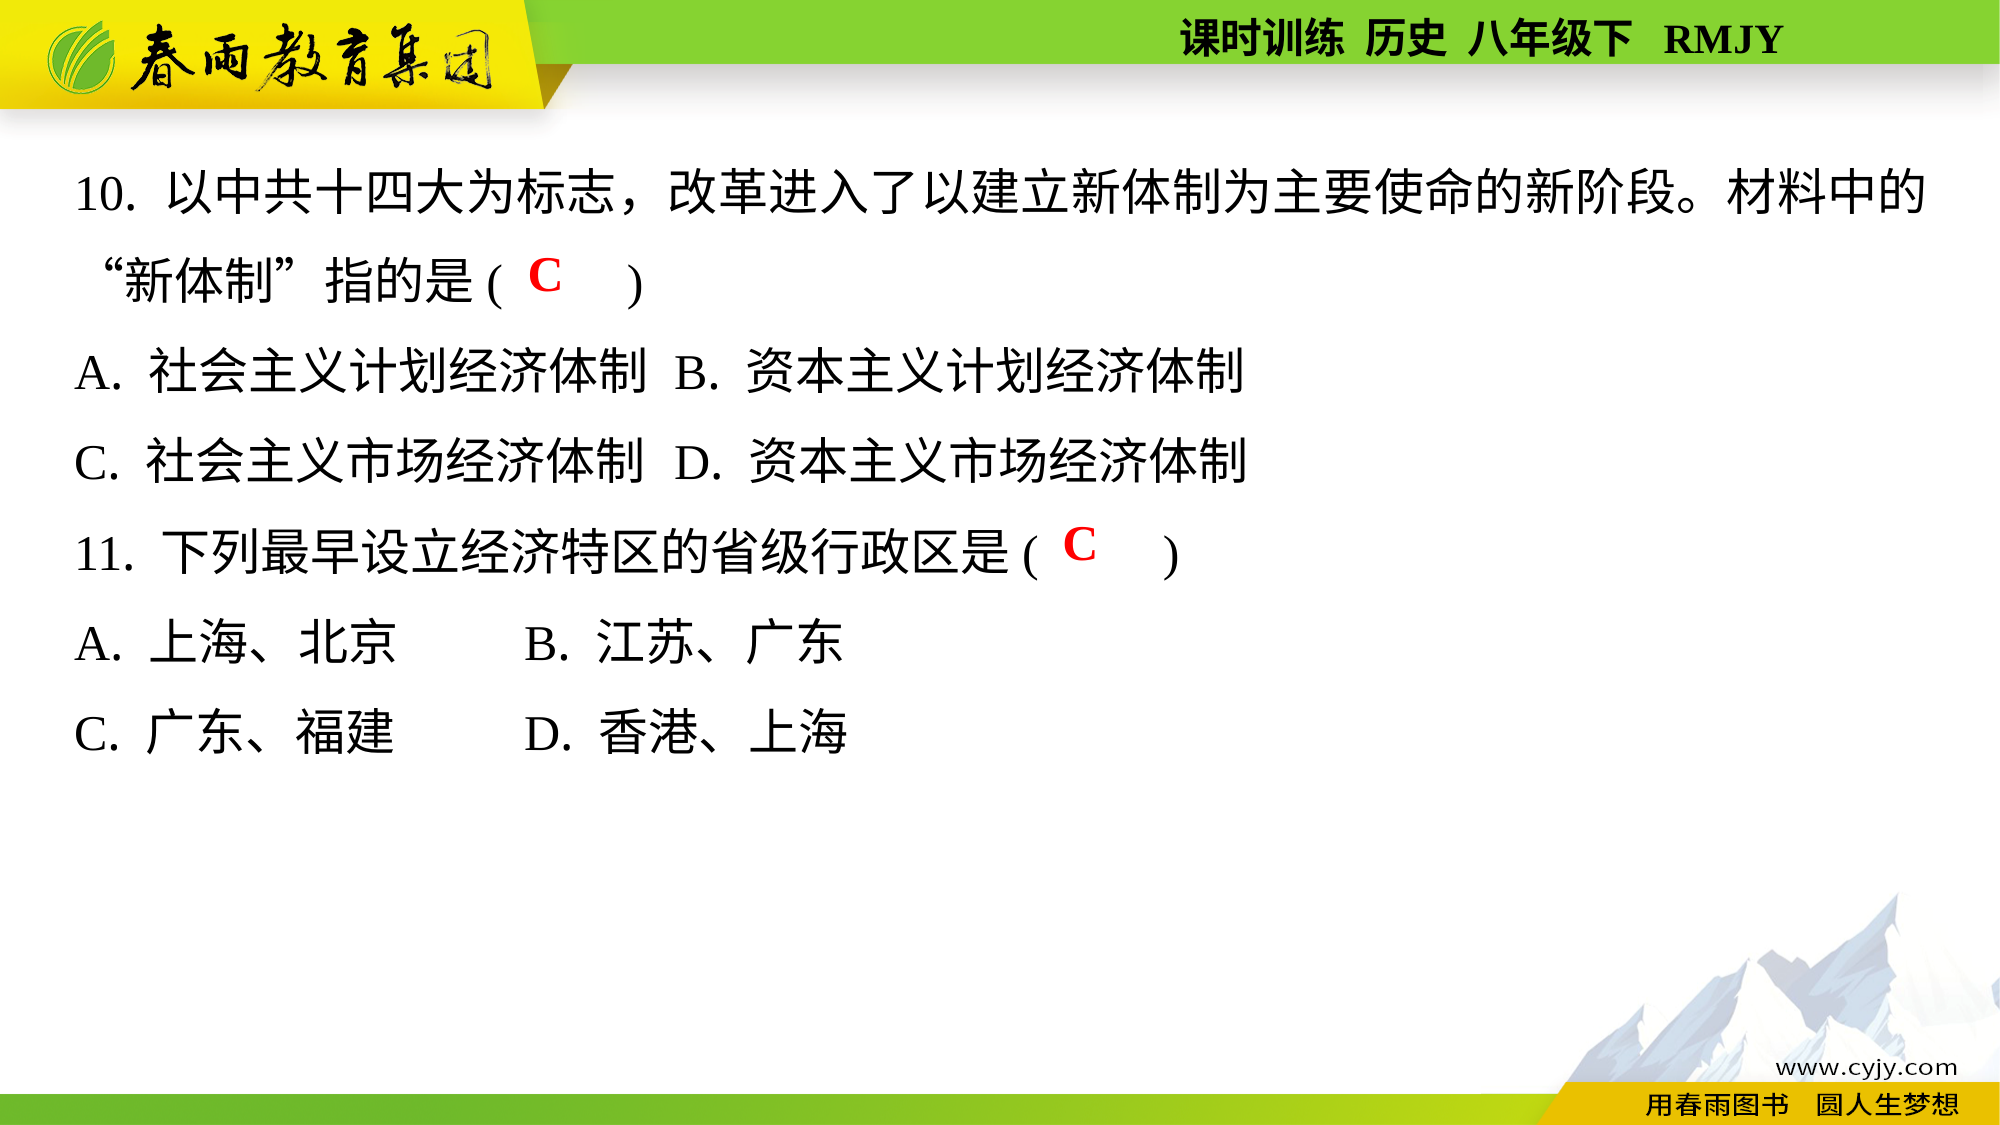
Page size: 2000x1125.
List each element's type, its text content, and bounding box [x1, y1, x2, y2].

text_box C [512, 234, 579, 310]
text_box C [1047, 503, 1114, 579]
list 10. 以中共十四大为标志，改革进入了以建立新体制为主要使命的新阶段。材料中的“新体制”指的是( ) A. 社会主义计划经济体制 B. 资本主义计划经济体制 C. 社会主义市场经济体制 D. 资本主义市场经济体制 11. 下列最早设立经济特区的省级行政区是( ) A. 上海、北京 B. 江苏、广东 C. 广东、福建 D. 香港、上海 [59, 122, 1944, 763]
picture [0, 0, 2000, 1125]
